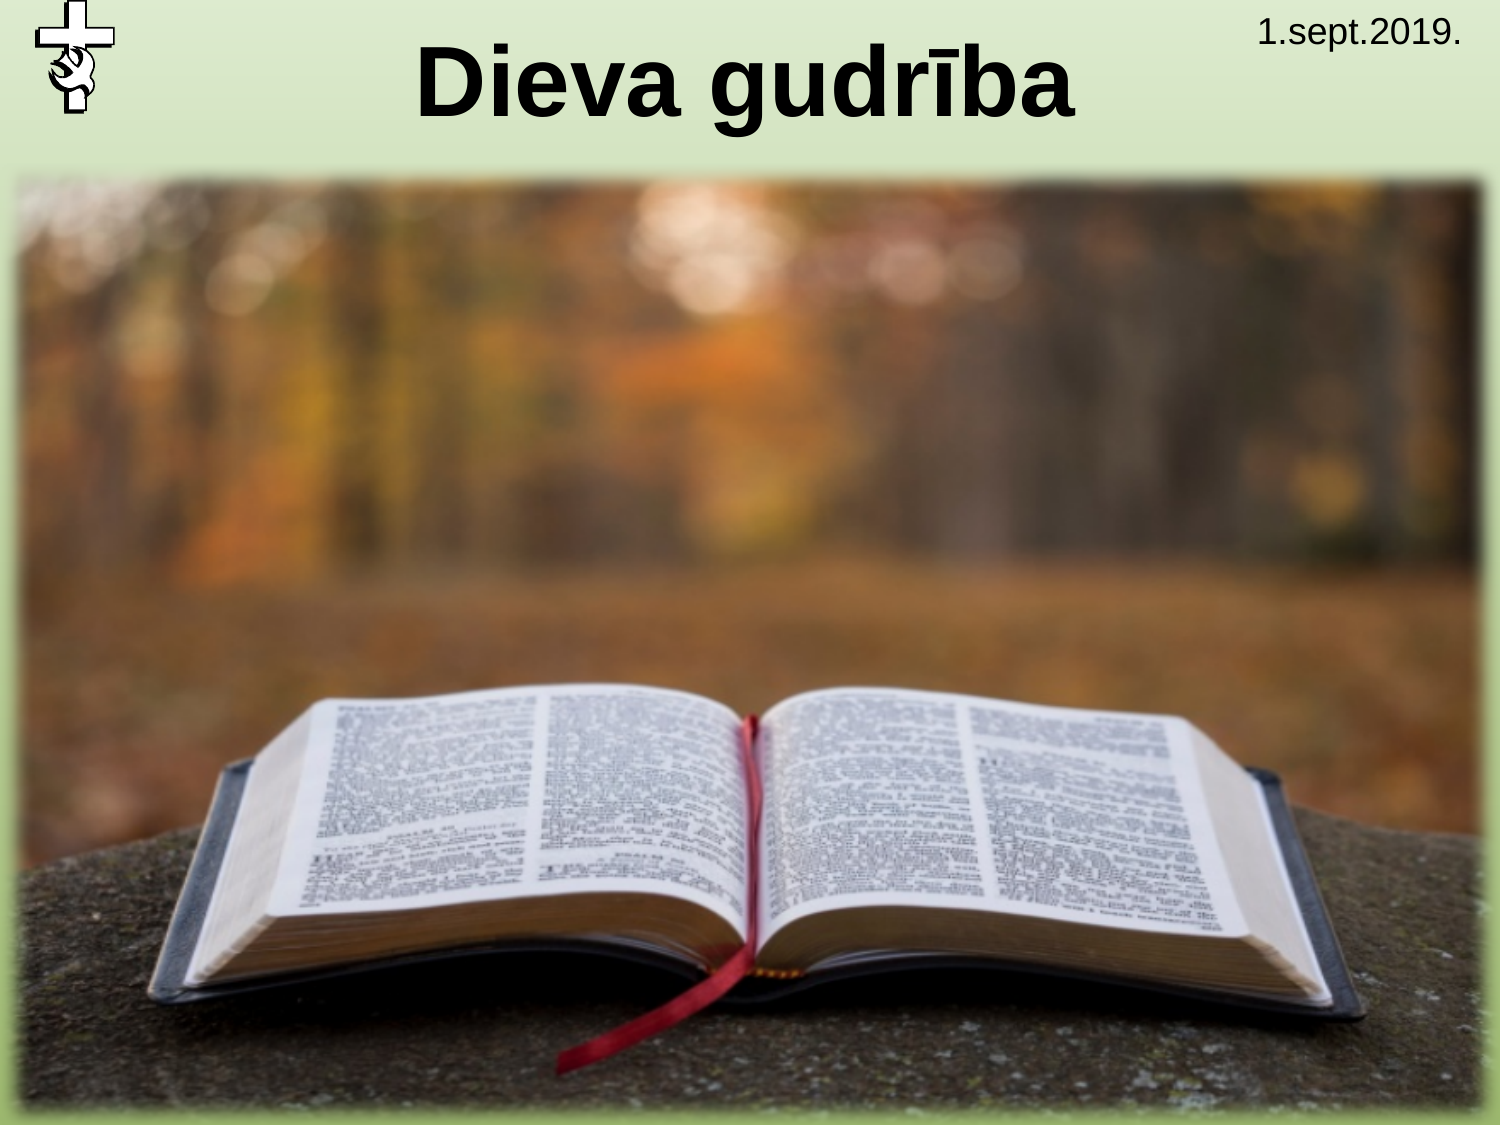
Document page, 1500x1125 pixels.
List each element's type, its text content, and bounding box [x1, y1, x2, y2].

picture [0, 163, 1500, 1125]
picture [34, 0, 116, 114]
title Dieva gudrība [70, 0, 1421, 153]
text_box 1.sept.2019. [1421, 0, 1500, 60]
